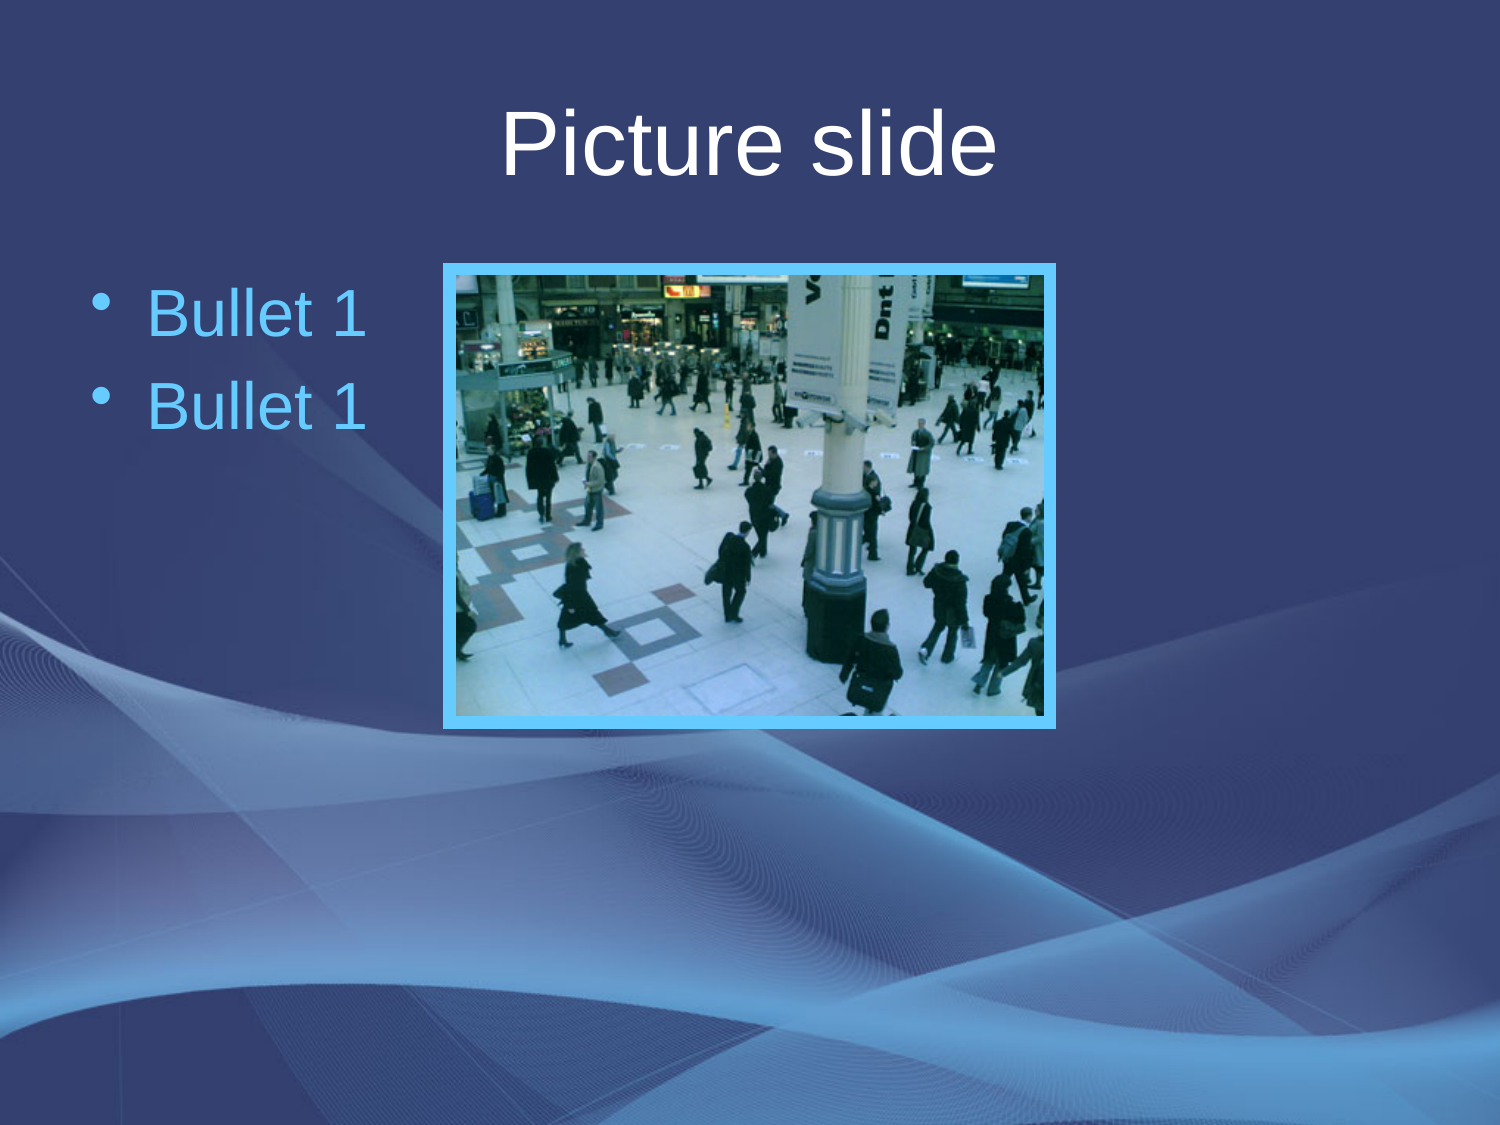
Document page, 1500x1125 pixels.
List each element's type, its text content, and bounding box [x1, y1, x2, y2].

list Bullet 1 Bullet 1 [75, 262, 737, 870]
picture [0, 0, 1500, 1125]
title Picture slide [75, 45, 1425, 233]
